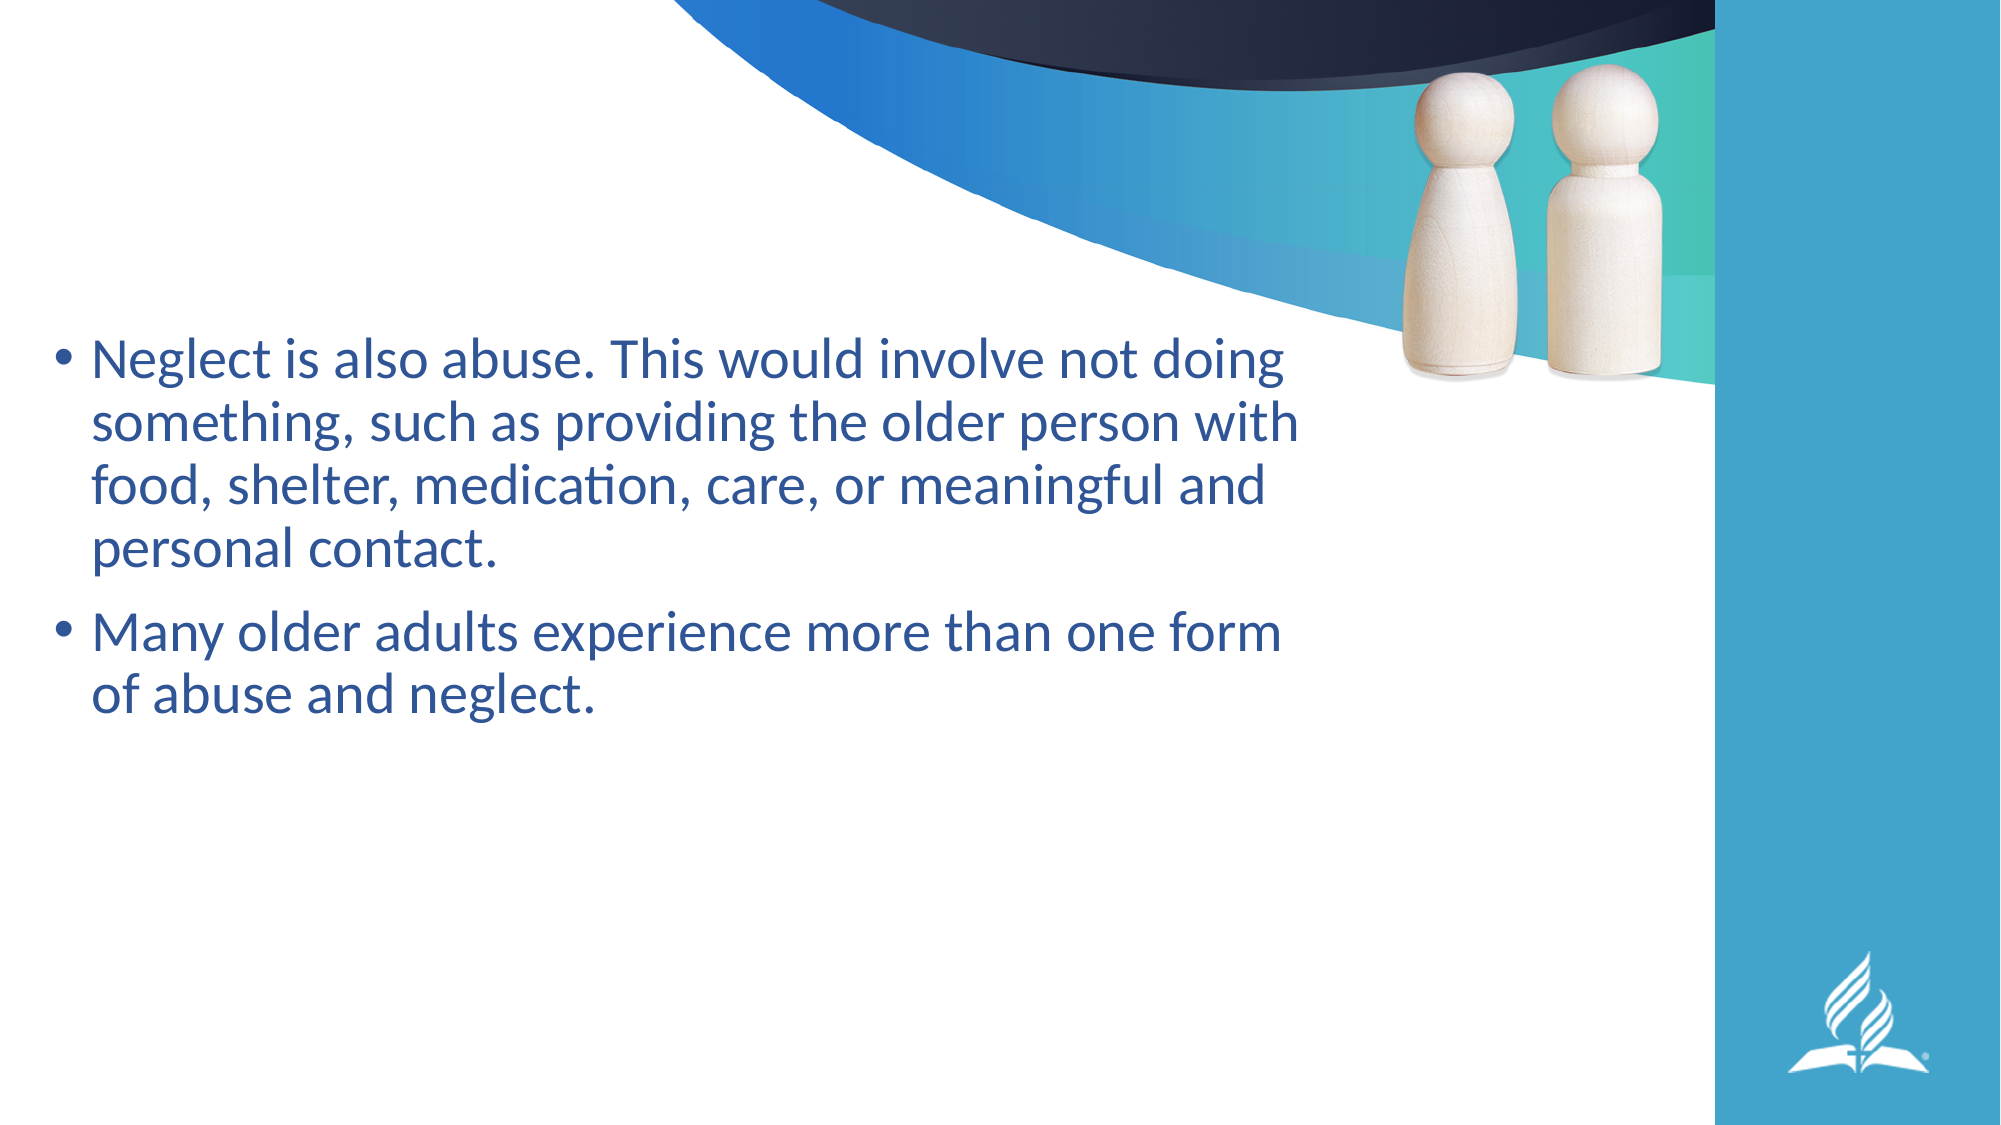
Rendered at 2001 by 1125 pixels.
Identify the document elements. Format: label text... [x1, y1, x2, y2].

list Neglect is also abuse. This would involve not doing something, such as providing the older person with food, shelter, medication, care, or meaningful and personal contact. Many older adults experience more than one form of abuse and neglect. [38, 320, 1353, 982]
picture [0, 0, 2001, 1125]
title [38, 35, 1384, 237]
